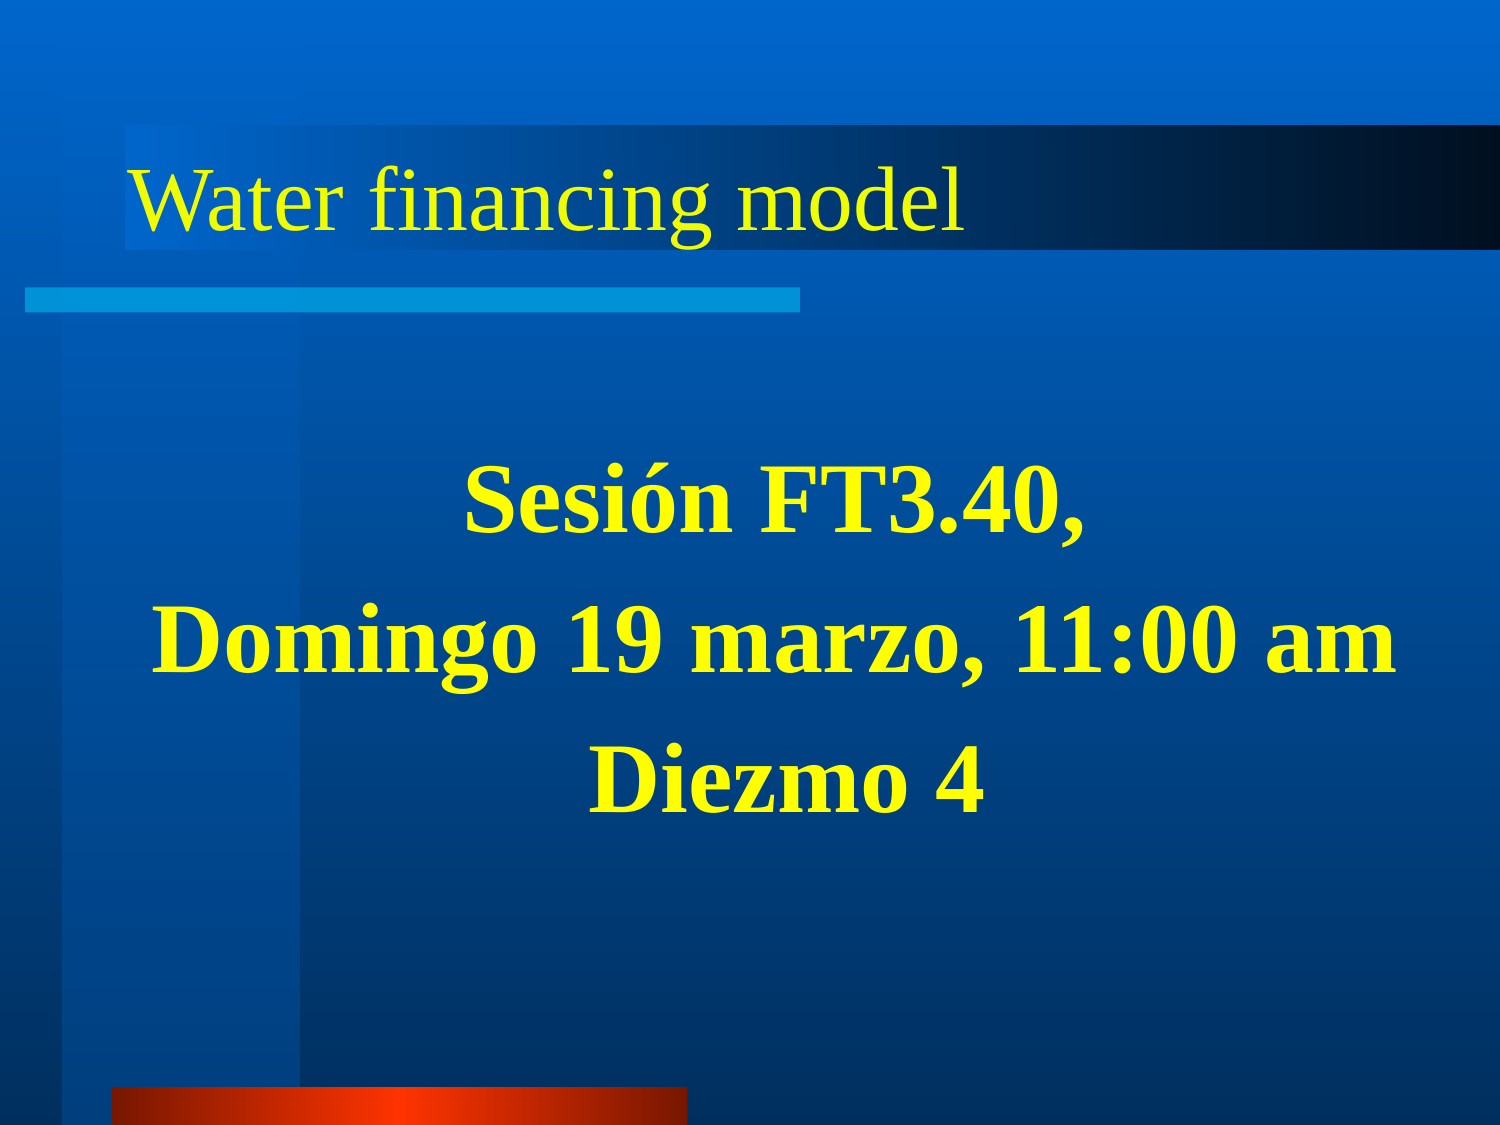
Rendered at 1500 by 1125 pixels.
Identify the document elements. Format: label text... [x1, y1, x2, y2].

list Sesión FT3.40, Domingo 19 marzo, 11:00 am Diezmo 4 [112, 324, 1463, 1001]
title Water financing model [112, 99, 1438, 288]
